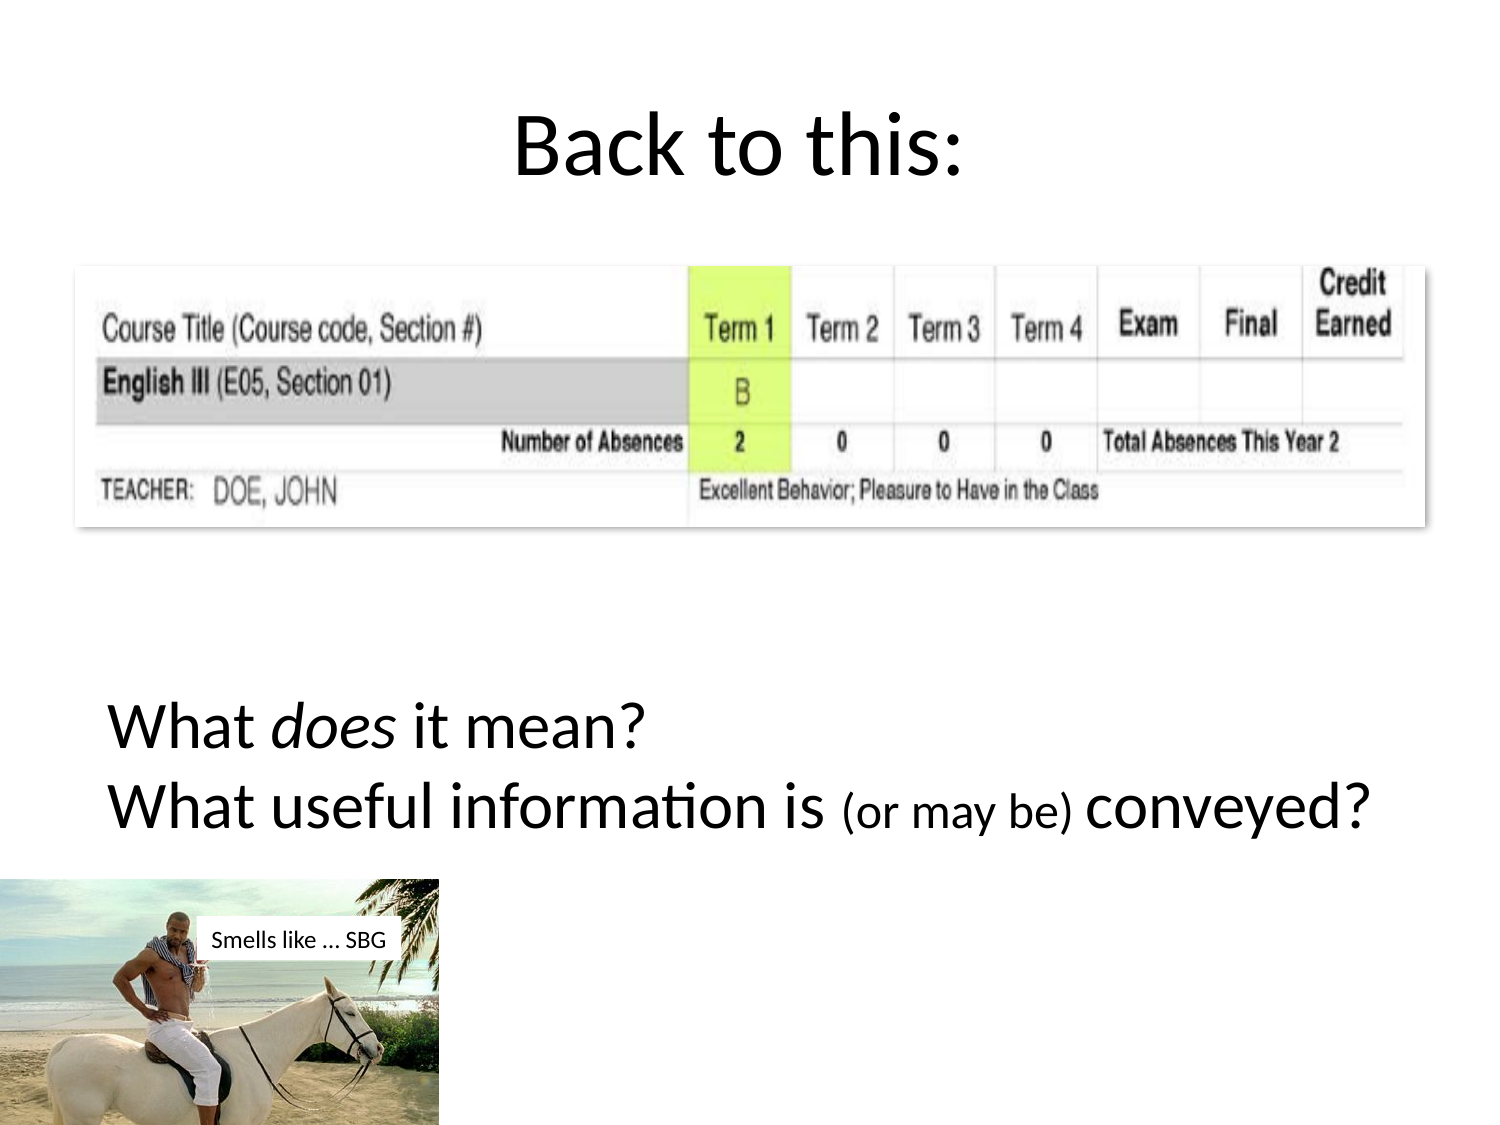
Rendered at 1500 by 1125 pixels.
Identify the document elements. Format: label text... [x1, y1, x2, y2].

text_box What does it mean? What useful information is (or may be) conveyed? [92, 674, 1425, 849]
picture [74, 266, 1426, 527]
title Back to this: [75, 45, 1425, 233]
picture [0, 879, 439, 1125]
